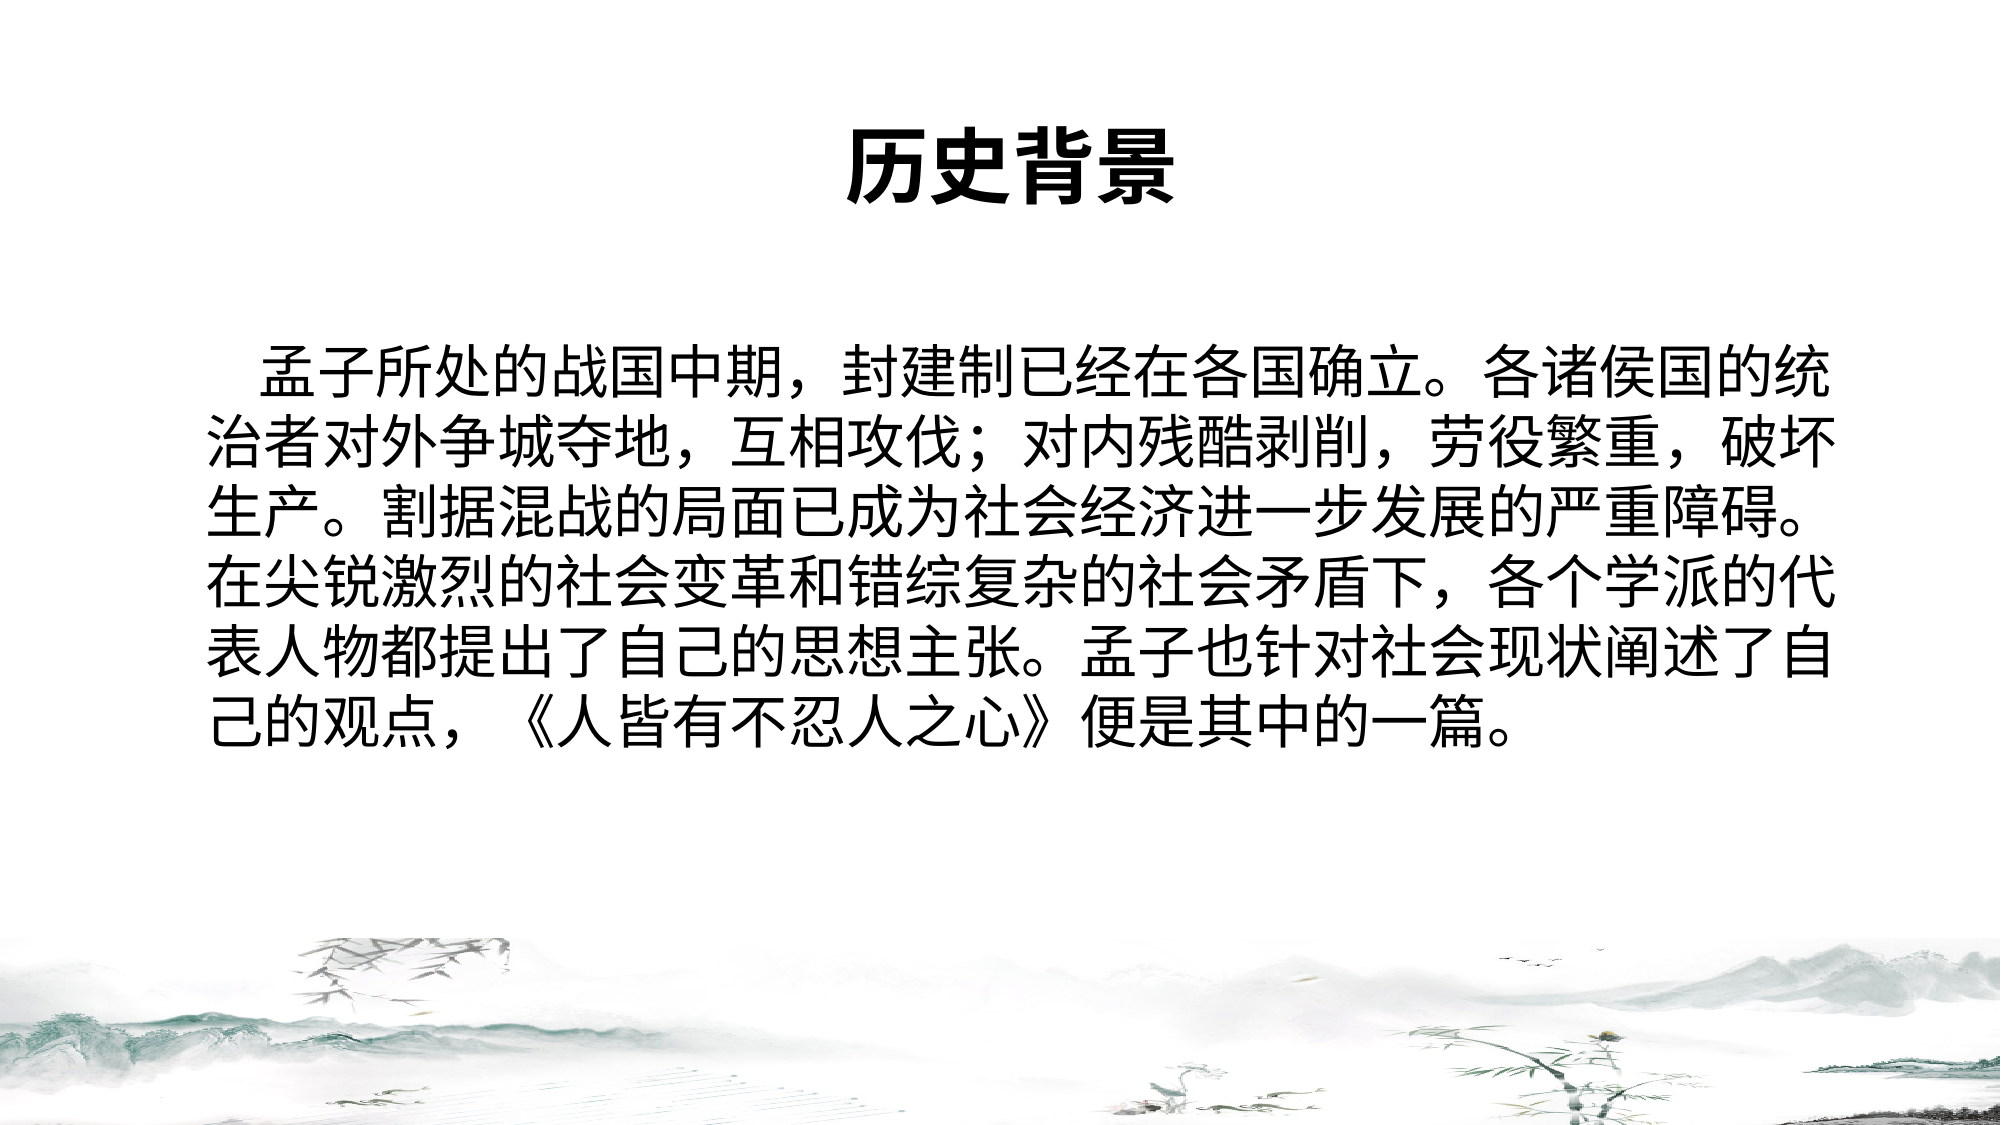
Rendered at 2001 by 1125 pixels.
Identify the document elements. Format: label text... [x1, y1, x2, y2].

text_box 孟子所处的战国中期，封建制已经在各国确立。各诸侯国的统治者对外争城夺地，互相攻伐；对内残酷剥削，劳役繁重，破坏生产。割据混战的局面已成为社会经济进一步发展的严重障碍。在尖锐激烈的社会变革和错综复杂的社会矛盾下，各个学派的代表人物都提出了自己的思想主张。孟子也针对社会现状阐述了自己的观点，《人皆有不忍人之心》便是其中的一篇。 [191, 327, 1864, 763]
picture [0, 938, 2000, 1125]
text_box 历史背景 [548, 106, 1476, 222]
